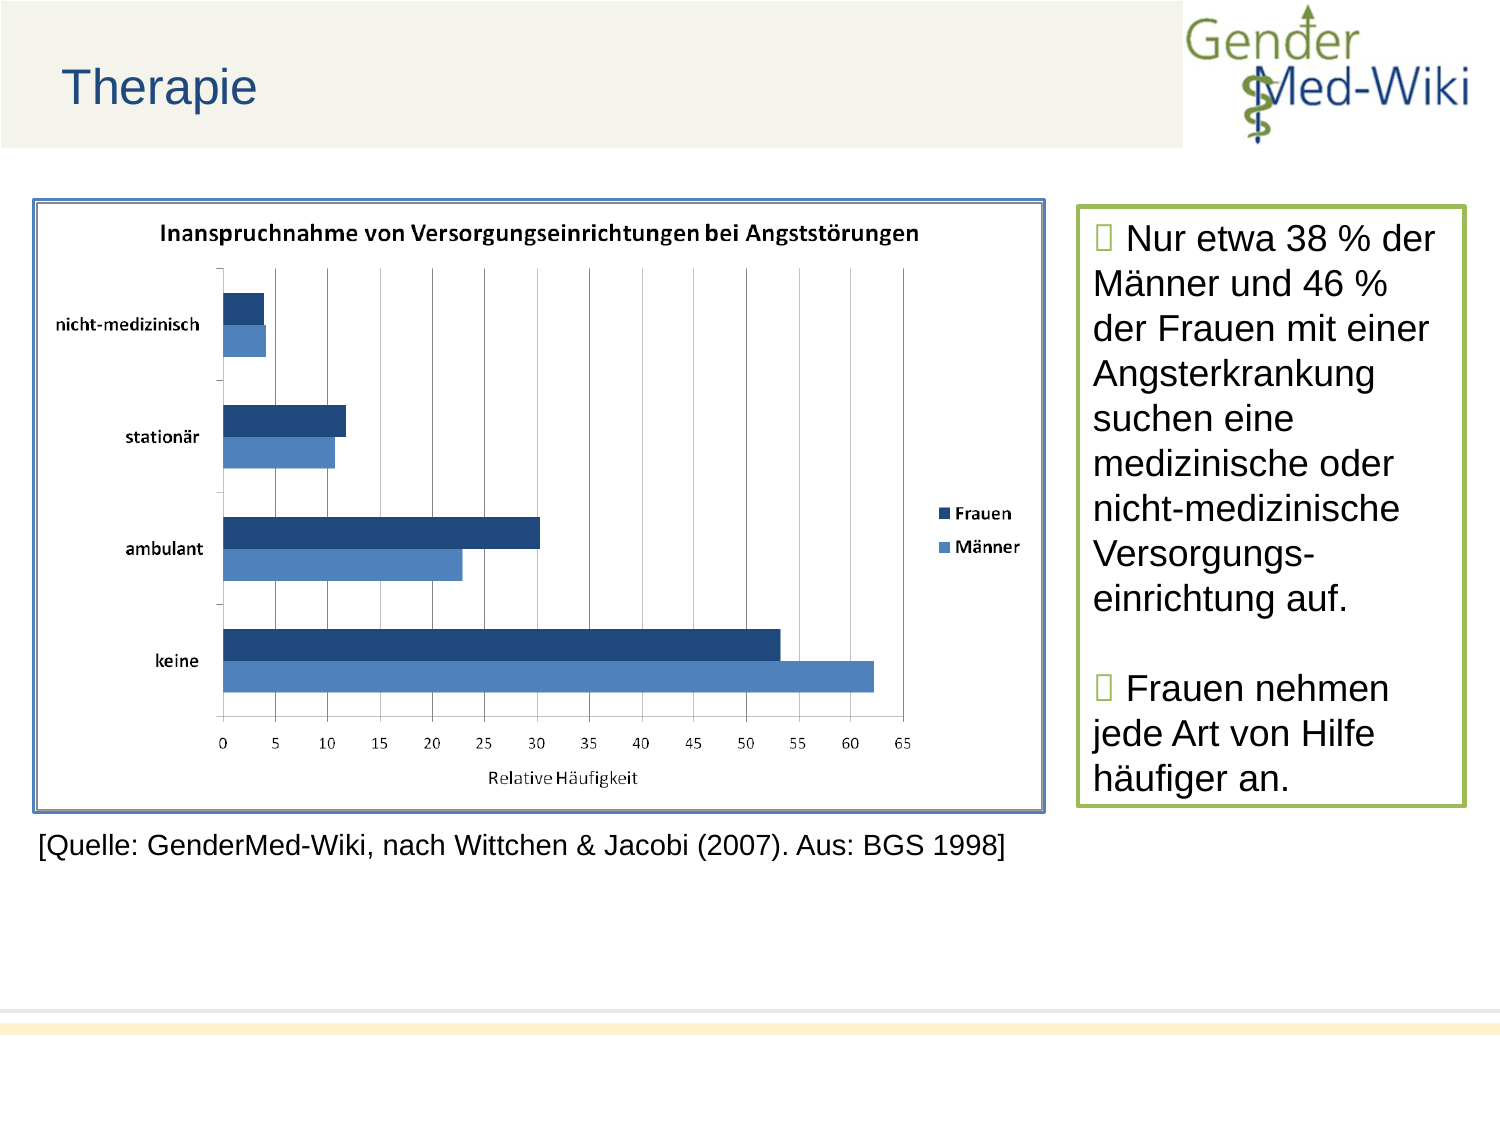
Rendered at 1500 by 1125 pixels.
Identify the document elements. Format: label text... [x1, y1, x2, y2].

text_box [0, 1023, 1500, 1035]
text_box [Quelle: GenderMed-Wiki, nach Wittchen & Jacobi (2007). Aus: BGS 1998] [23, 819, 1031, 869]
text_box  Nur etwa 38 % der Männer und 46 % der Frauen mit einer Angsterkrankung suchen eine medizinische oder nicht-medizinische Versorgungs-einrichtung auf.  Frauen nehmen jede Art von Hilfe häufiger an. [1078, 206, 1465, 807]
text_box Therapie [46, 46, 1114, 122]
picture [35, 200, 1044, 811]
picture [1183, 0, 1471, 149]
